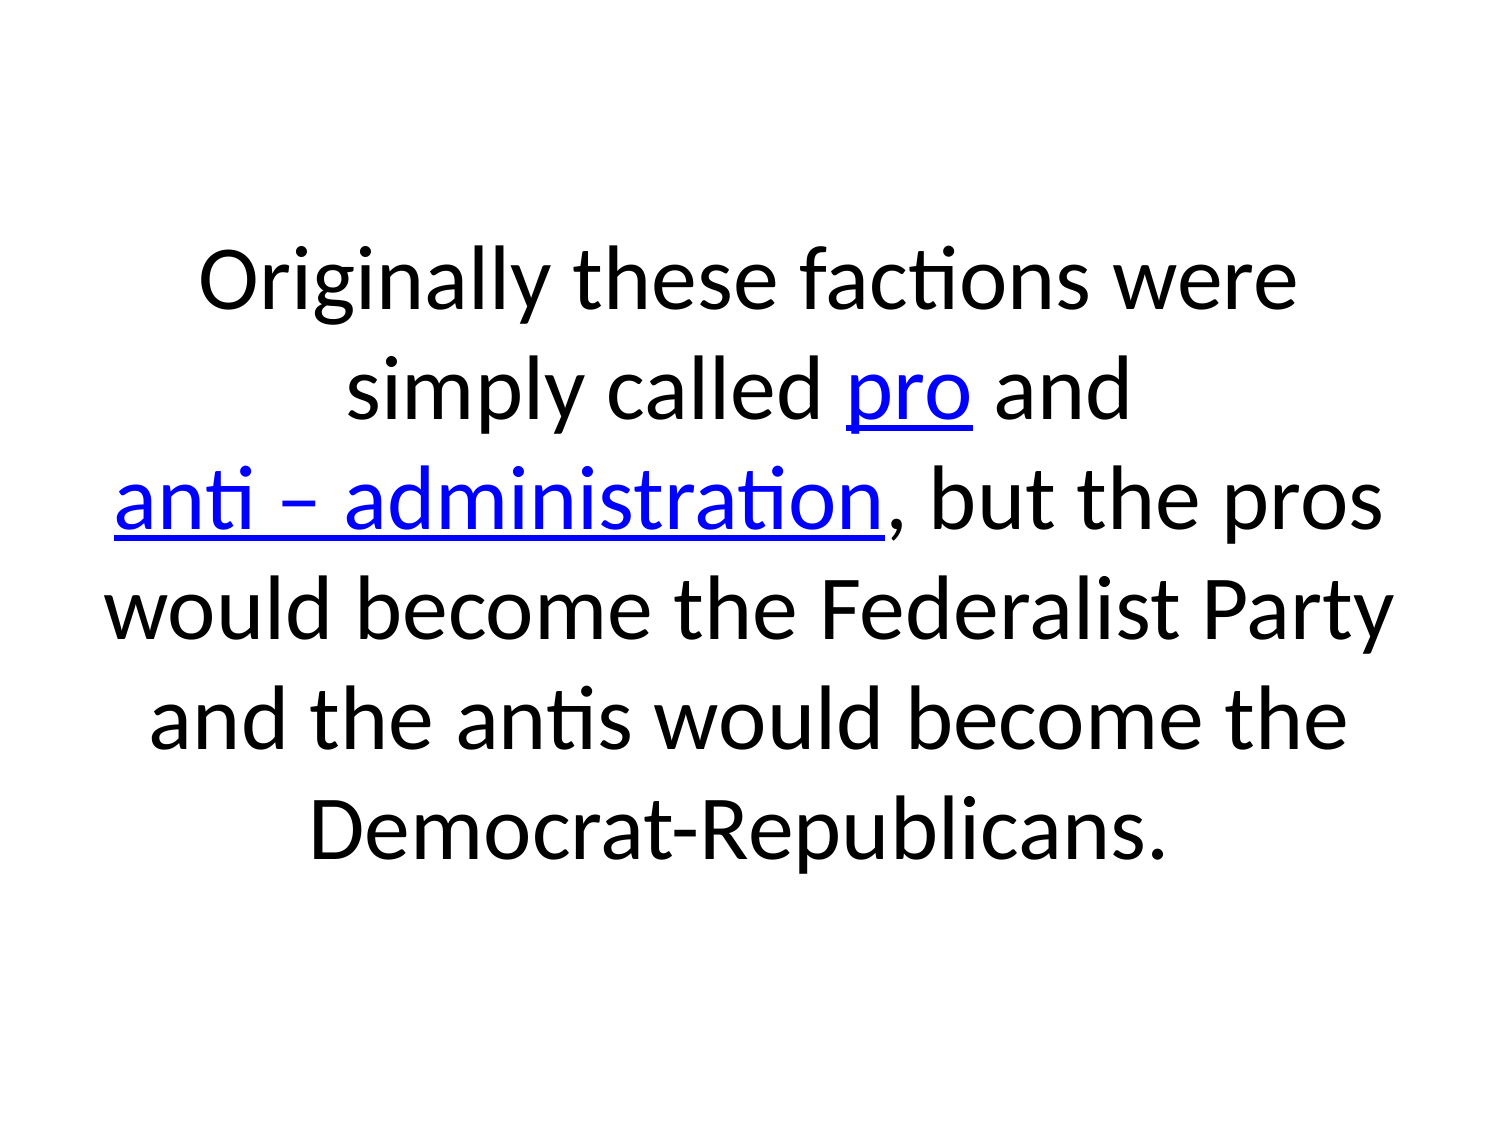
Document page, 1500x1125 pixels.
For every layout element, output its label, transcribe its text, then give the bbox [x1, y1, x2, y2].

title Originally these factions were simply called pro and anti – administration, but the pros would become the Federalist Party and the antis would become the Democrat-Republicans. [74, 44, 1426, 1051]
